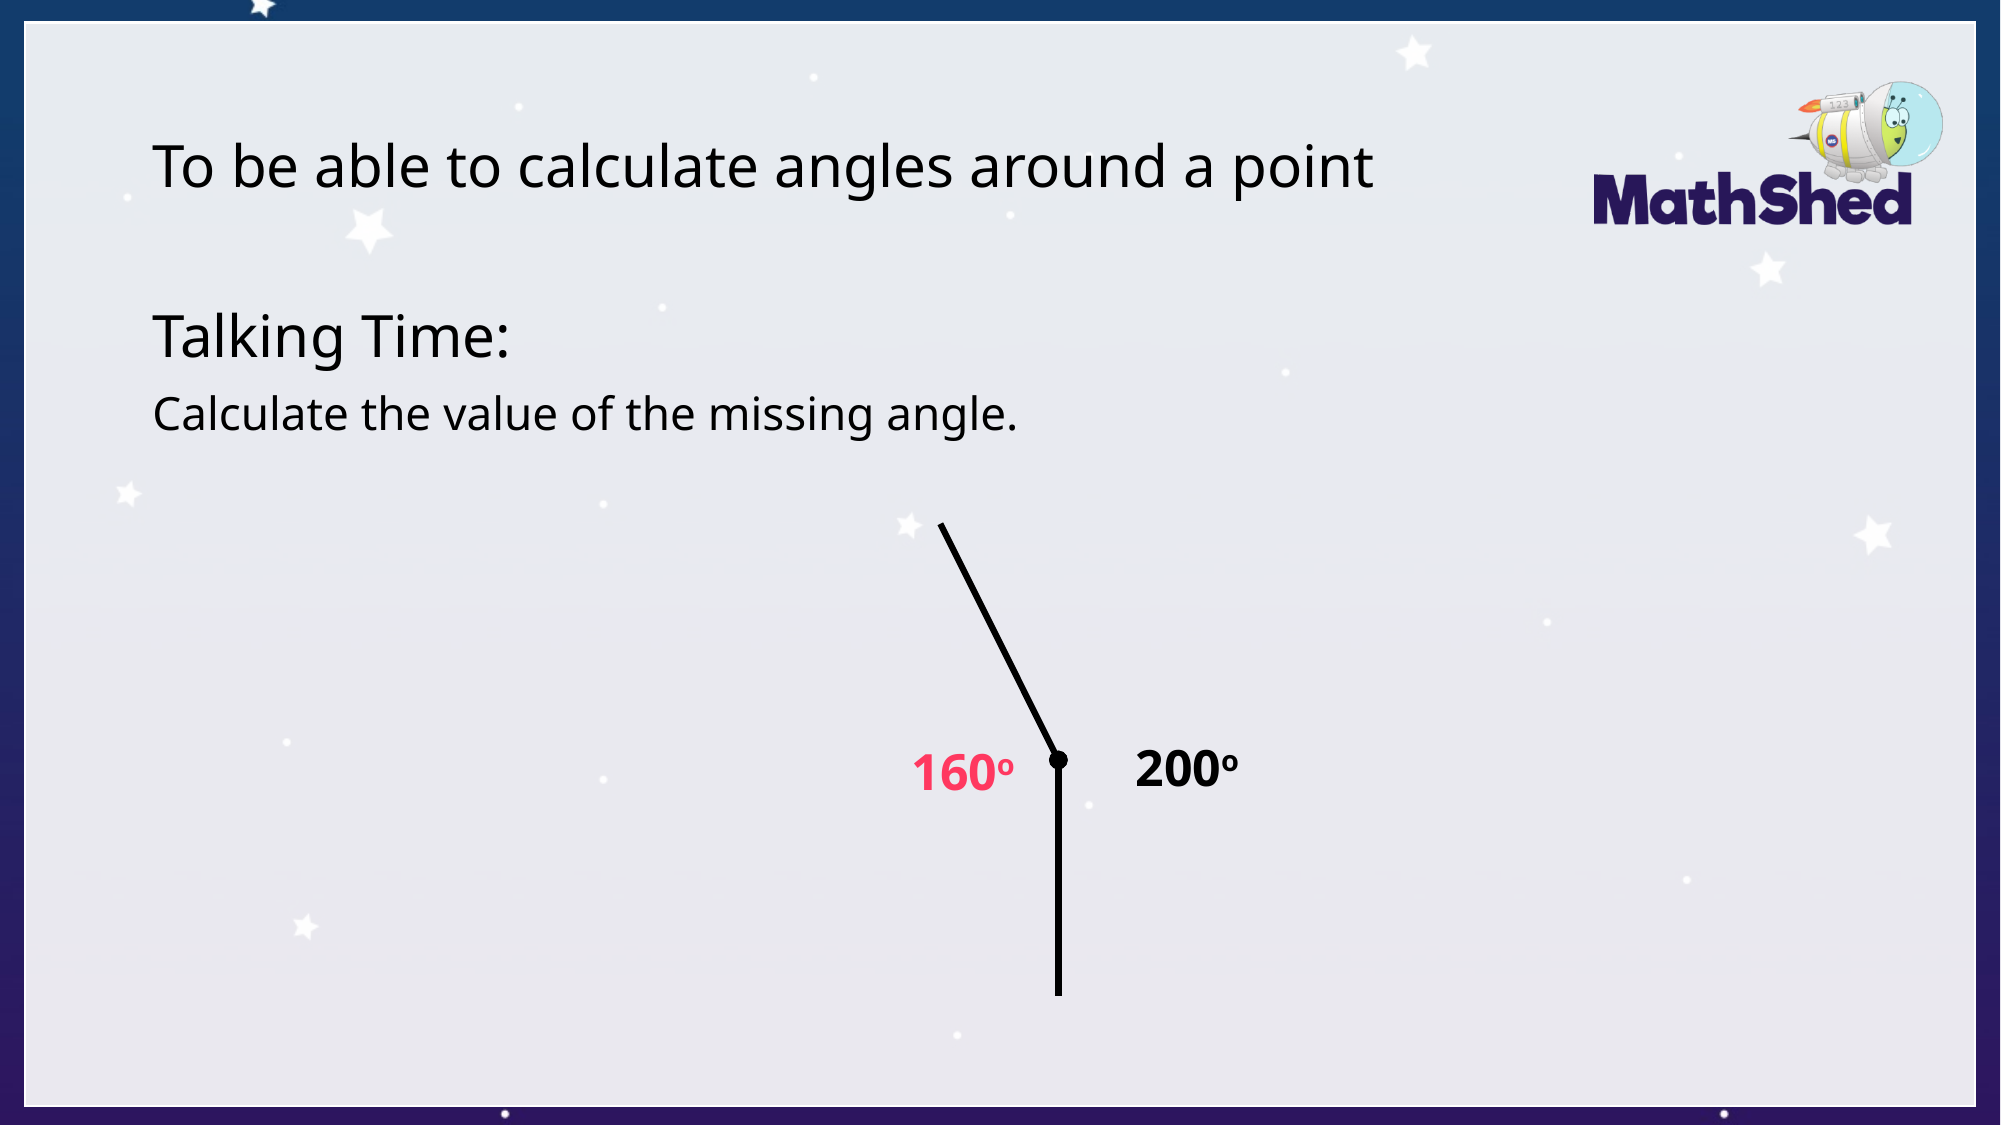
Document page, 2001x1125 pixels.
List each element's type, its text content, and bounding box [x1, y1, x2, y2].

list Talking Time: Calculate the value of the missing angle. [137, 299, 1863, 1014]
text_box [940, 523, 1059, 760]
text_box 160o [896, 733, 1030, 808]
text_box 200o [1120, 729, 1255, 805]
title To be able to calculate angles around a point [137, 59, 1578, 278]
picture [0, 0, 2001, 1125]
